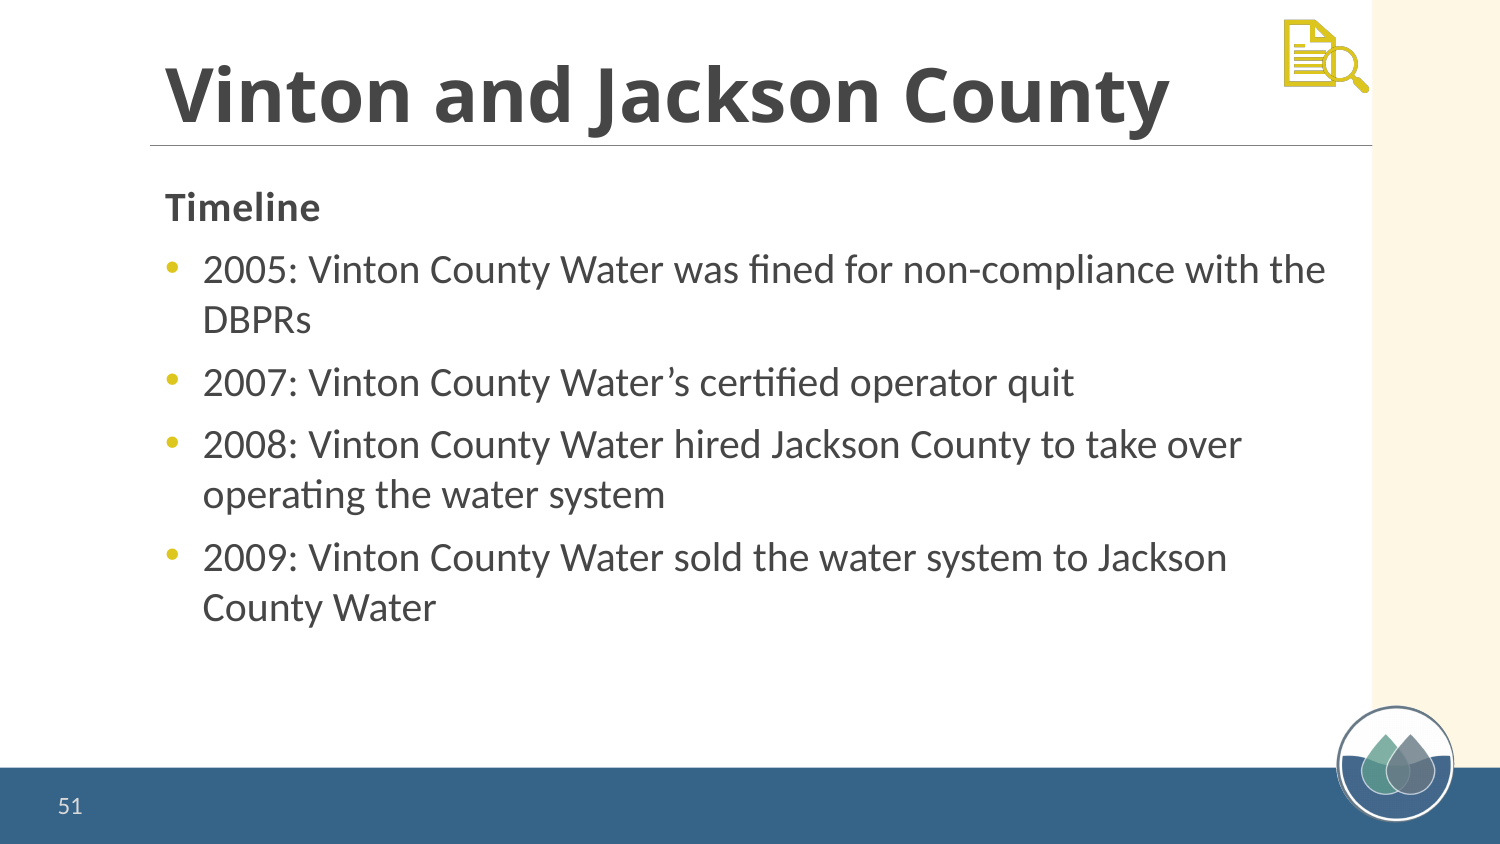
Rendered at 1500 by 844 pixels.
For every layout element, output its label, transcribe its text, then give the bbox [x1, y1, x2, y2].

list Timeline 2005: Vinton County Water was fined for non-compliance with the DBPRs 2007: Vinton County Water’s certified operator quit 2008: Vinton County Water hired Jackson County to take over operating the water system 2009: Vinton County Water sold the water system to Jackson County Water [150, 171, 1373, 760]
picture [1270, 13, 1350, 21]
slide_number 51 [16, 782, 124, 828]
title Vinton and Jackson County [150, 21, 1373, 146]
